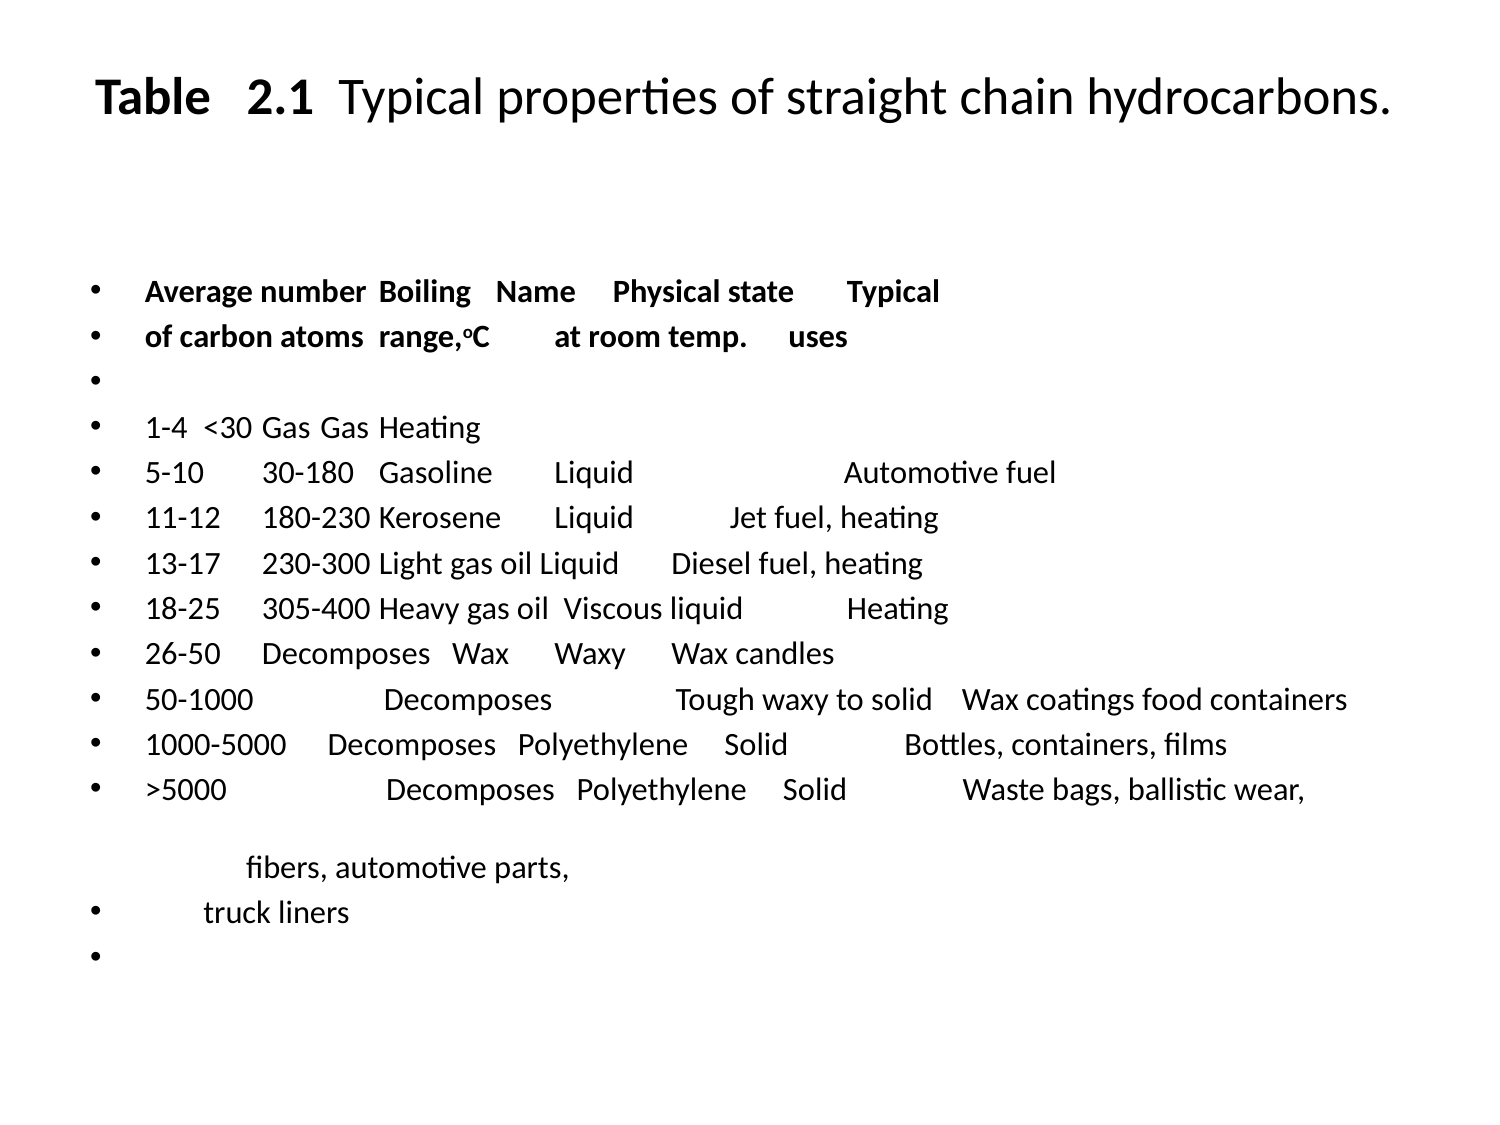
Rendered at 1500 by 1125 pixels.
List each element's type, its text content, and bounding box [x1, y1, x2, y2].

title Table 2.1 Typical properties of straight chain hydrocarbons. [75, 45, 1425, 233]
list Average number Boiling Name Physical state Typical of carbon atoms range,oC at room temp. uses 1-4 <30 Gas Gas Heating 5-10 30-180 Gasoline Liquid Automotive fuel 11-12 180-230 Kerosene Liquid Jet fuel, heating 13-17 230-300 Light gas oil Liquid Diesel fuel, heating 18-25 305-400 Heavy gas oil Viscous liquid Heating 26-50 Decomposes Wax Waxy Wax candles 50-1000 Decomposes Tough waxy to solid Wax coatings food containers 1000-5000 Decomposes Polyethylene Solid Bottles, containers, films >5000 Decomposes Polyethylene Solid Waste bags, ballistic wear, fibers, automotive parts, truck liners [75, 262, 1425, 1005]
